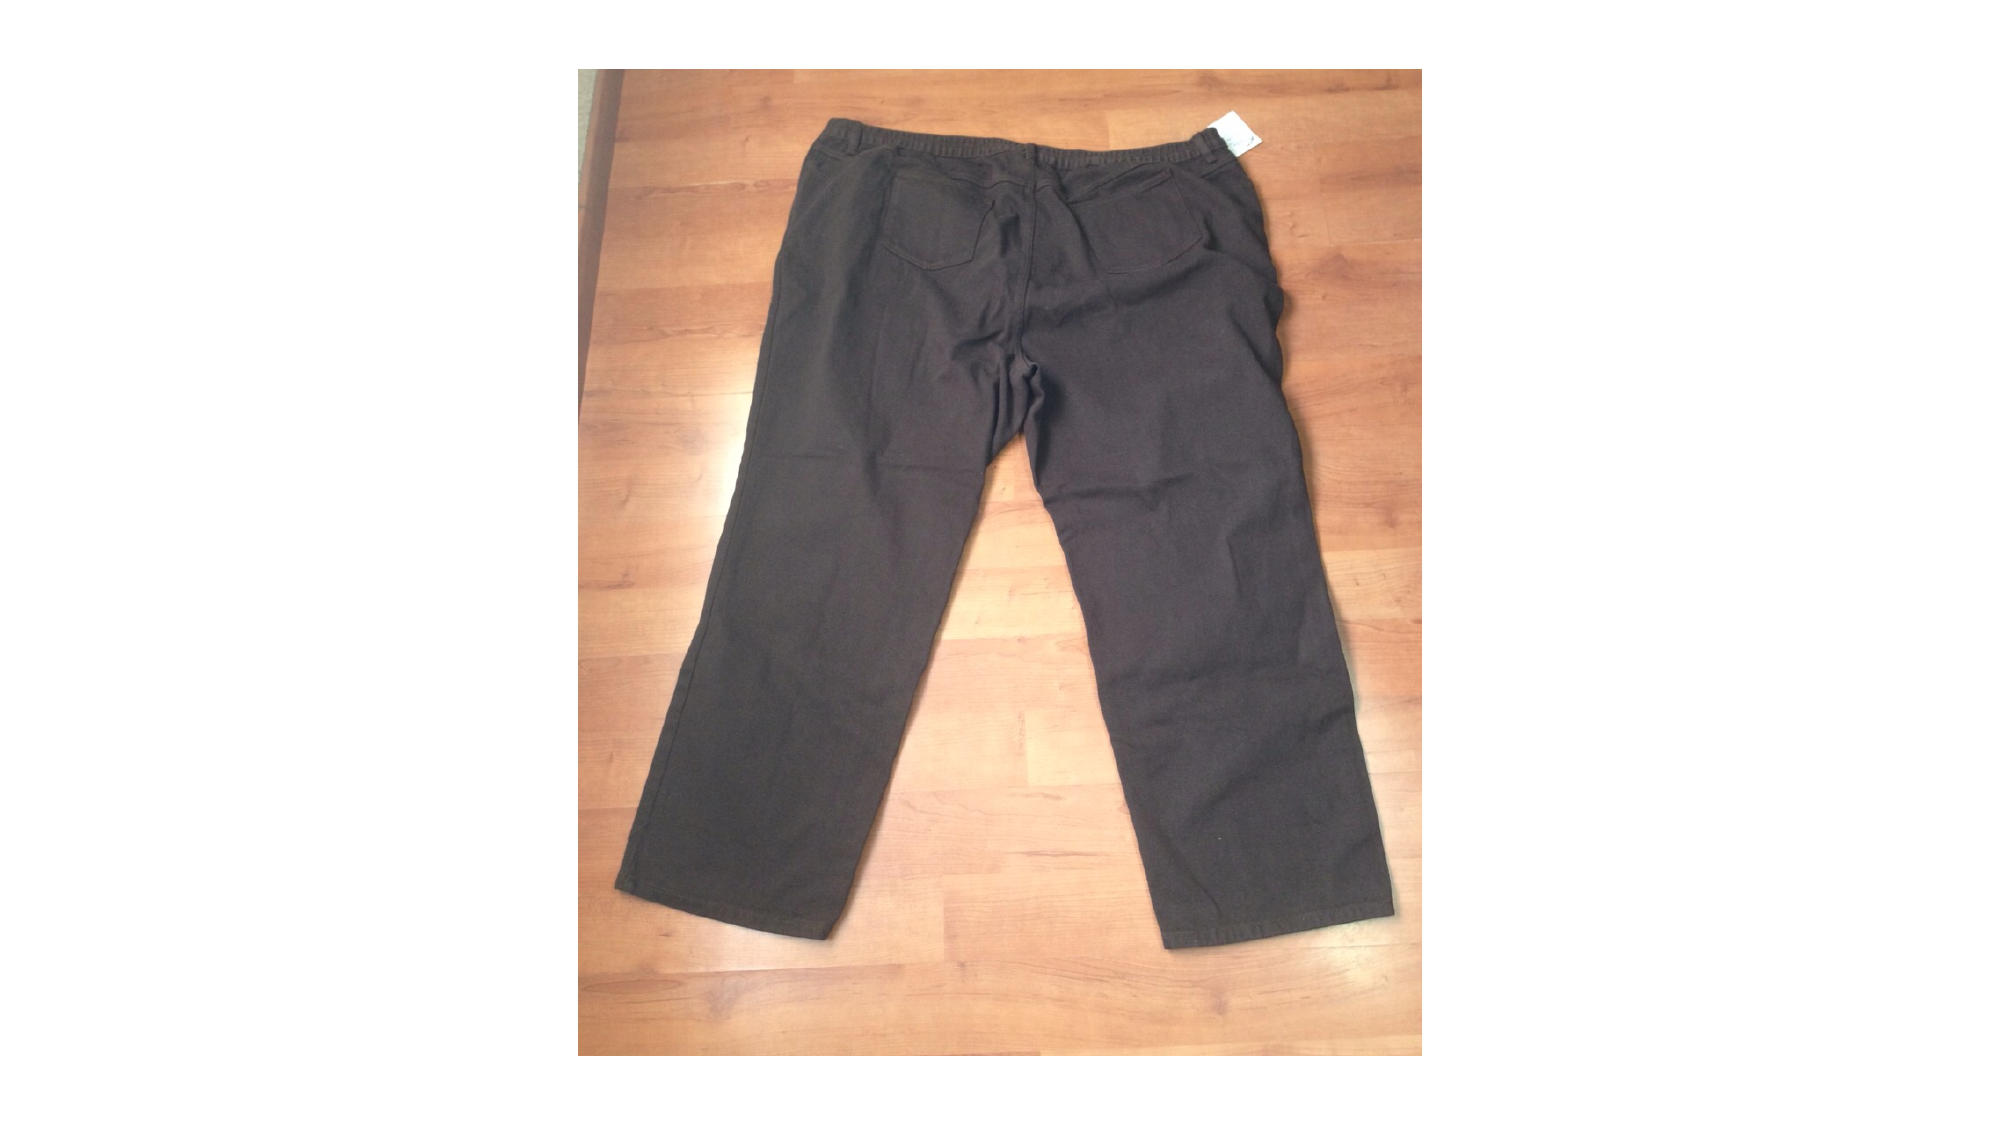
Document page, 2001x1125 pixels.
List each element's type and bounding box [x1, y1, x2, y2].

picture [578, 69, 1422, 1056]
